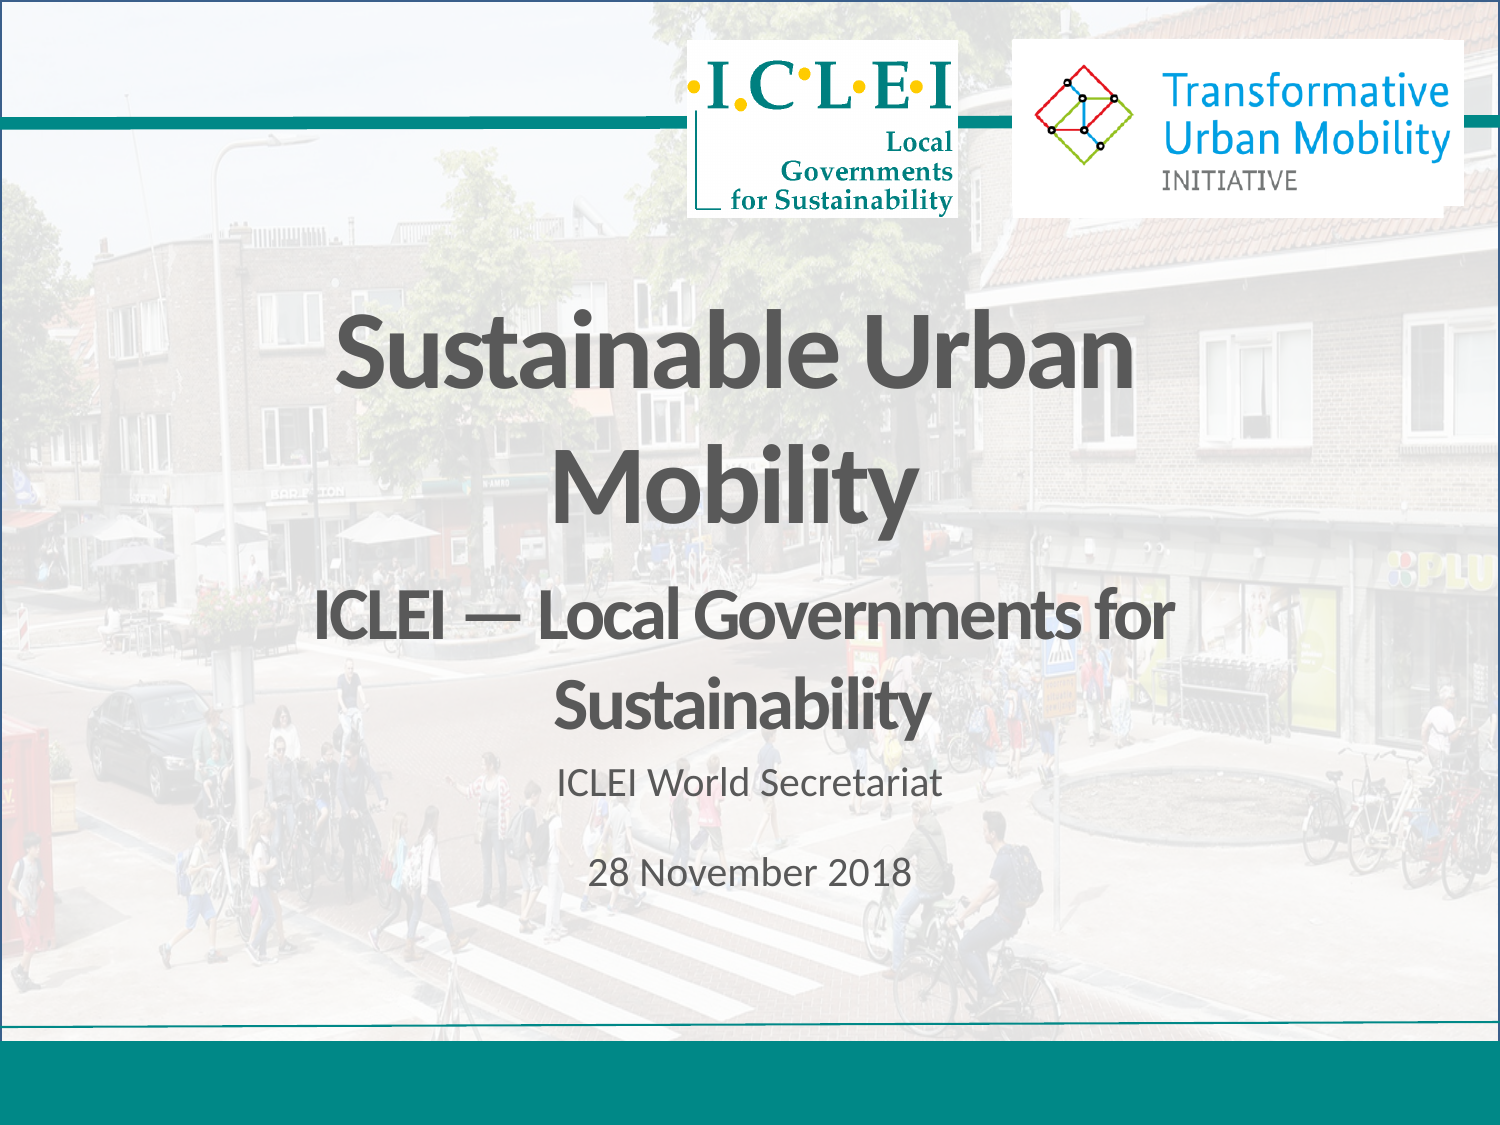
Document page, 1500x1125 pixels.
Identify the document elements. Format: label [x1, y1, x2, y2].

text_box [0, 1021, 1500, 1028]
picture [0, 0, 1500, 1021]
picture [0, 1028, 1500, 1125]
